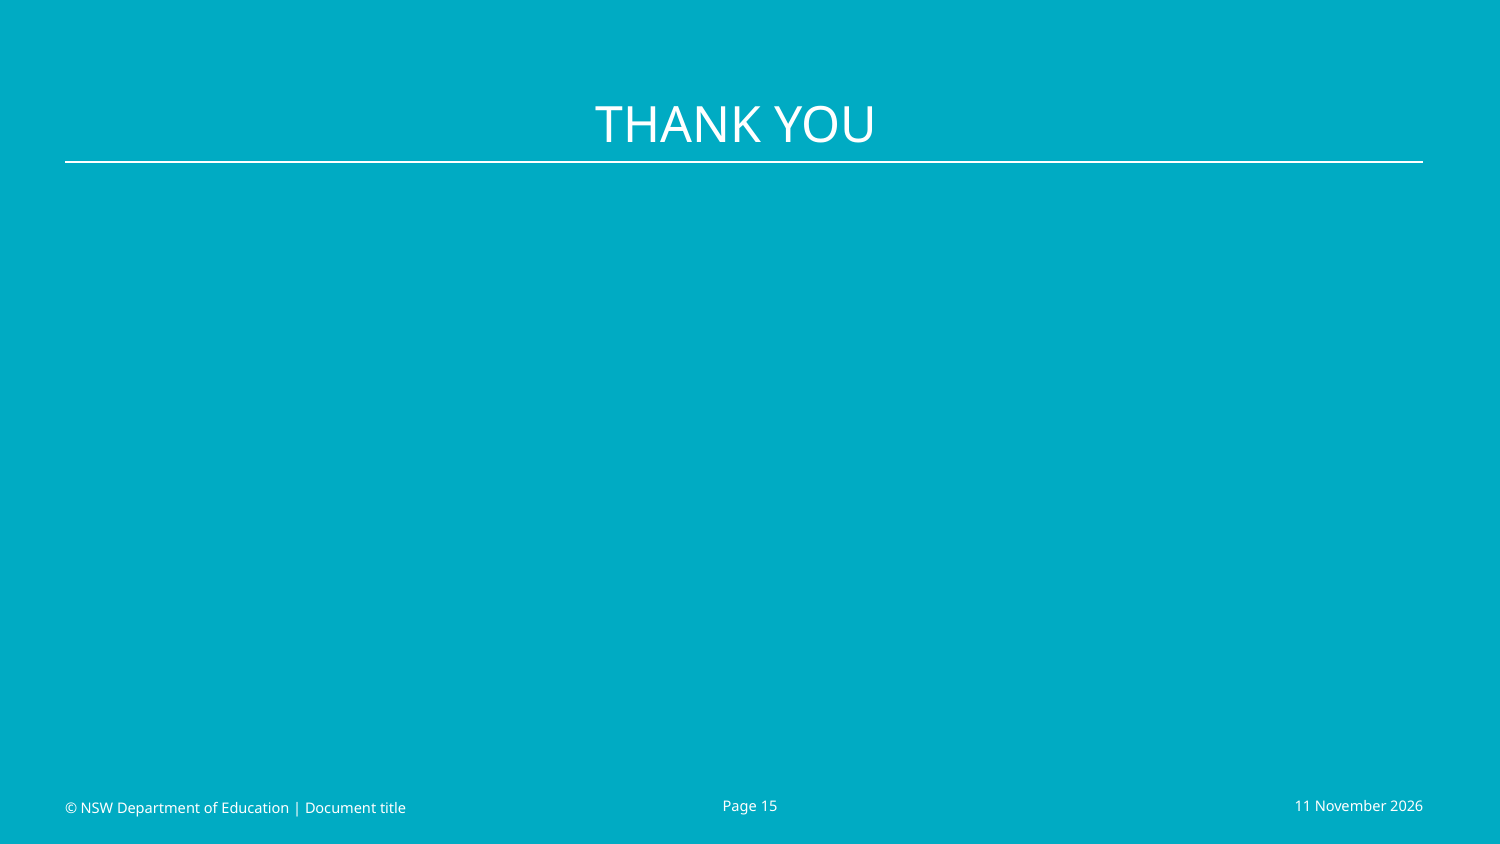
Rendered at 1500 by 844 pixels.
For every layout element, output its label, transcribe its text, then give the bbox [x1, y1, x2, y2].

footer © NSW Department of Education | Document title [64, 779, 514, 824]
title Thank you [64, 43, 1424, 161]
slide_number Page 15 [575, 779, 925, 824]
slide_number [1151, 779, 1424, 824]
